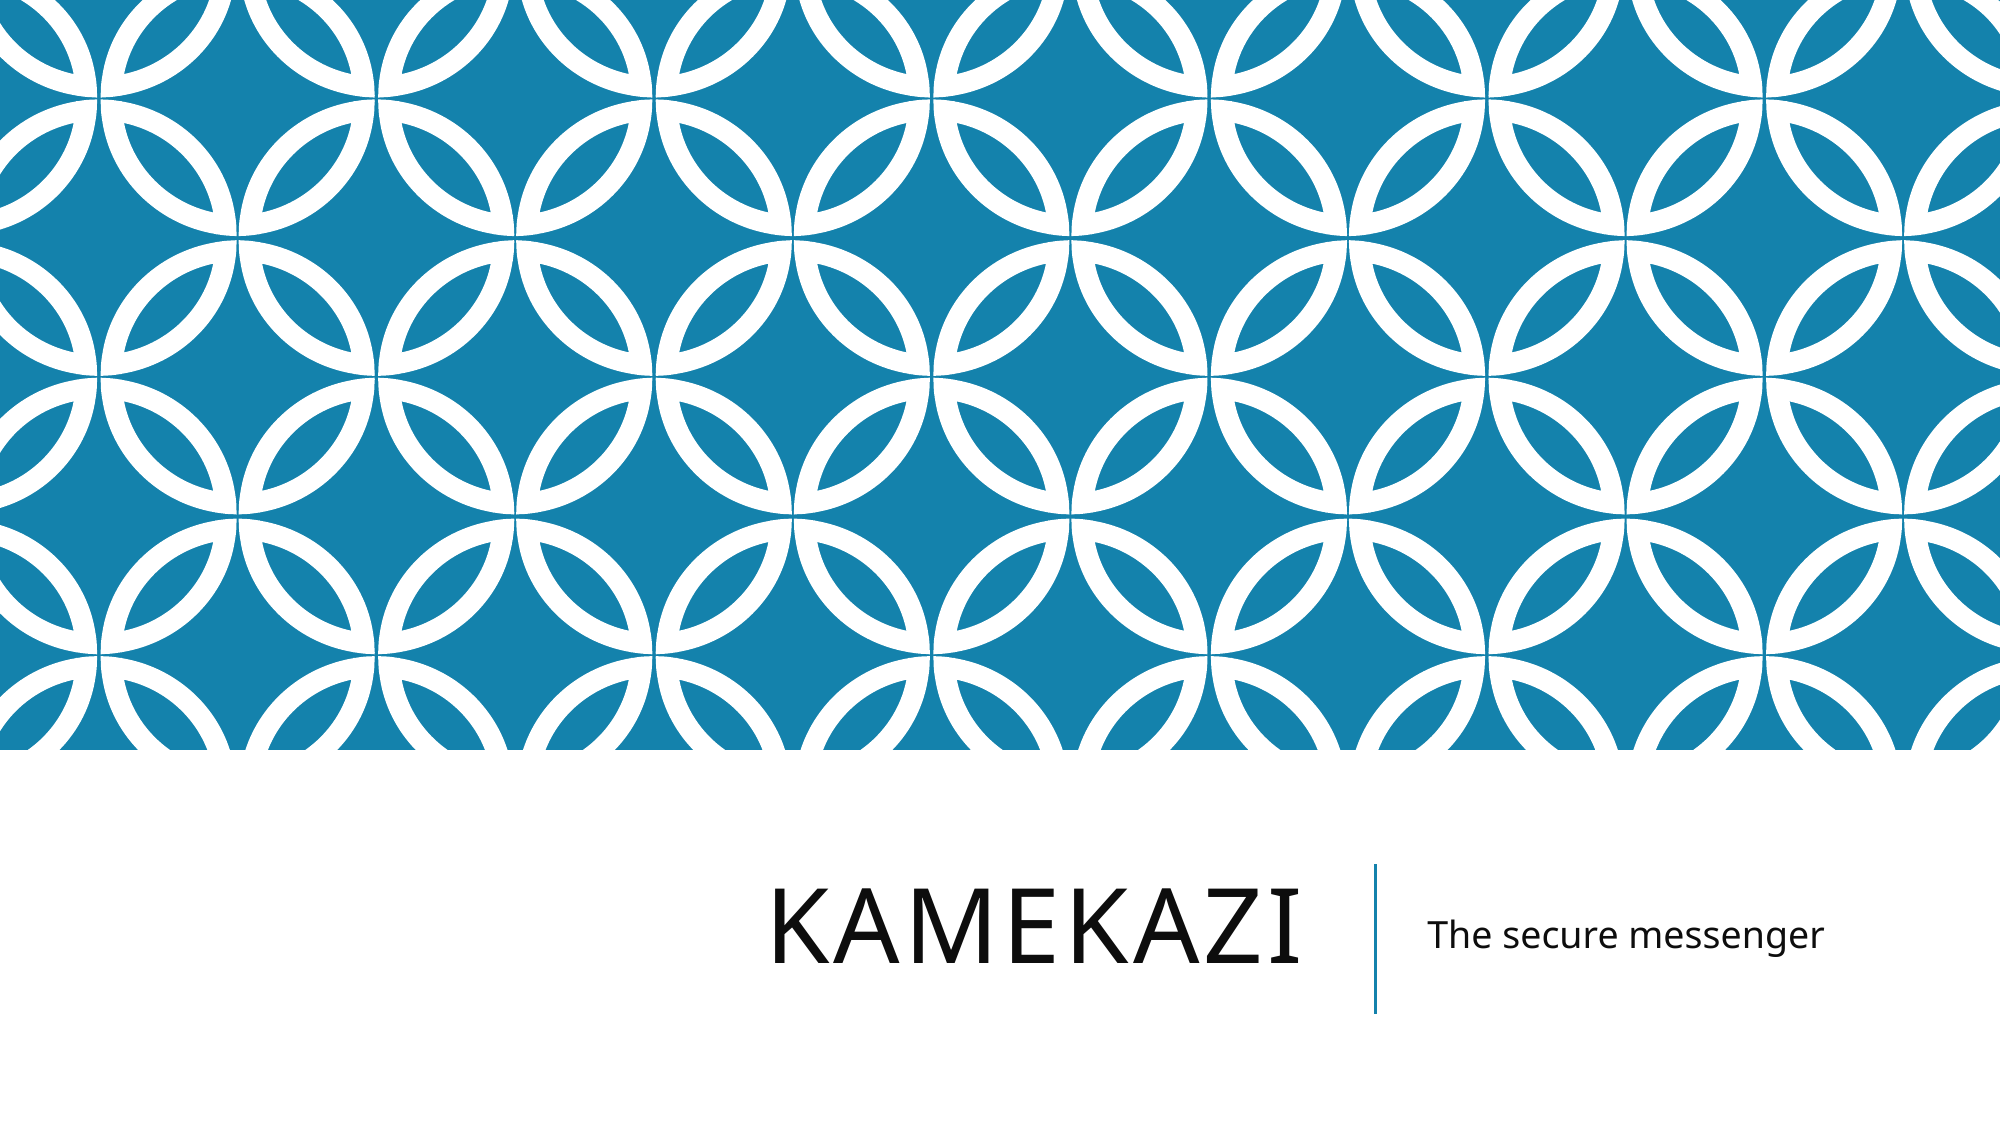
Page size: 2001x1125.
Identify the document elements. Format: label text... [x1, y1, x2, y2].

title KameKazi [75, 813, 1350, 1054]
subtitle The secure messenger [1412, 813, 1938, 1054]
